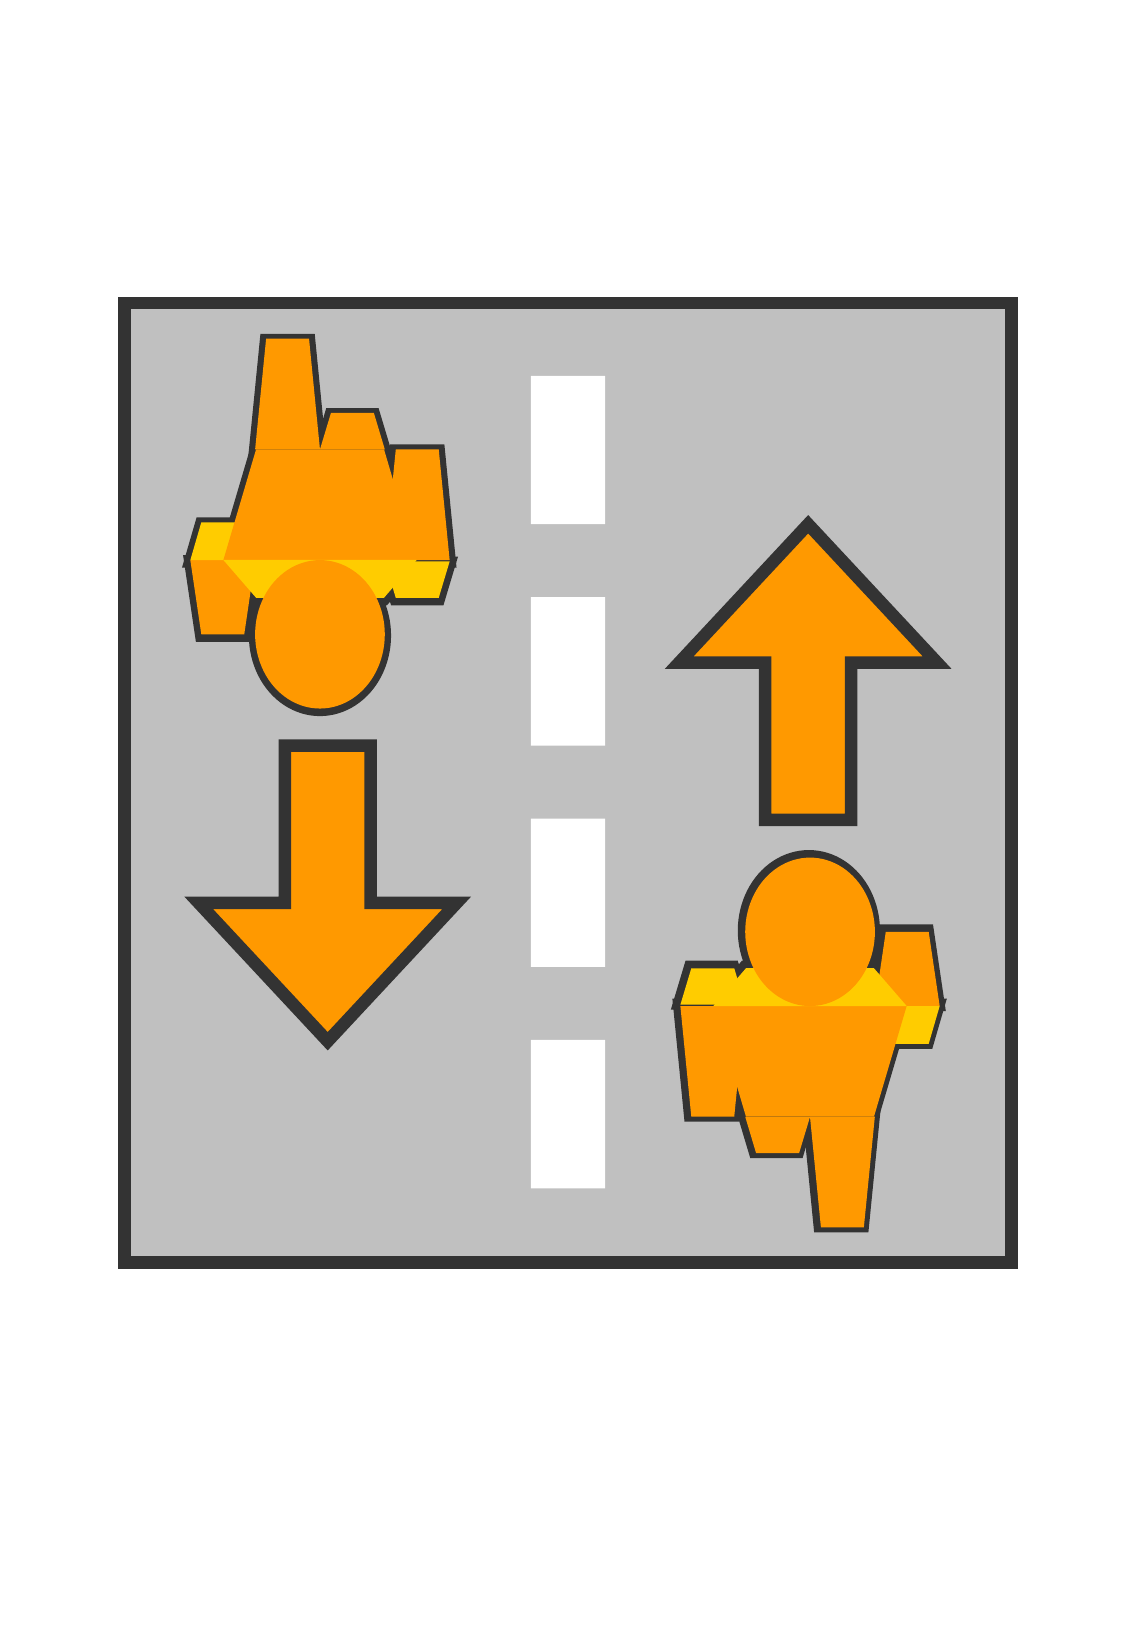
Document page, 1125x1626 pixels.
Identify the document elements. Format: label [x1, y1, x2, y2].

text_box [124, 302, 1012, 1263]
